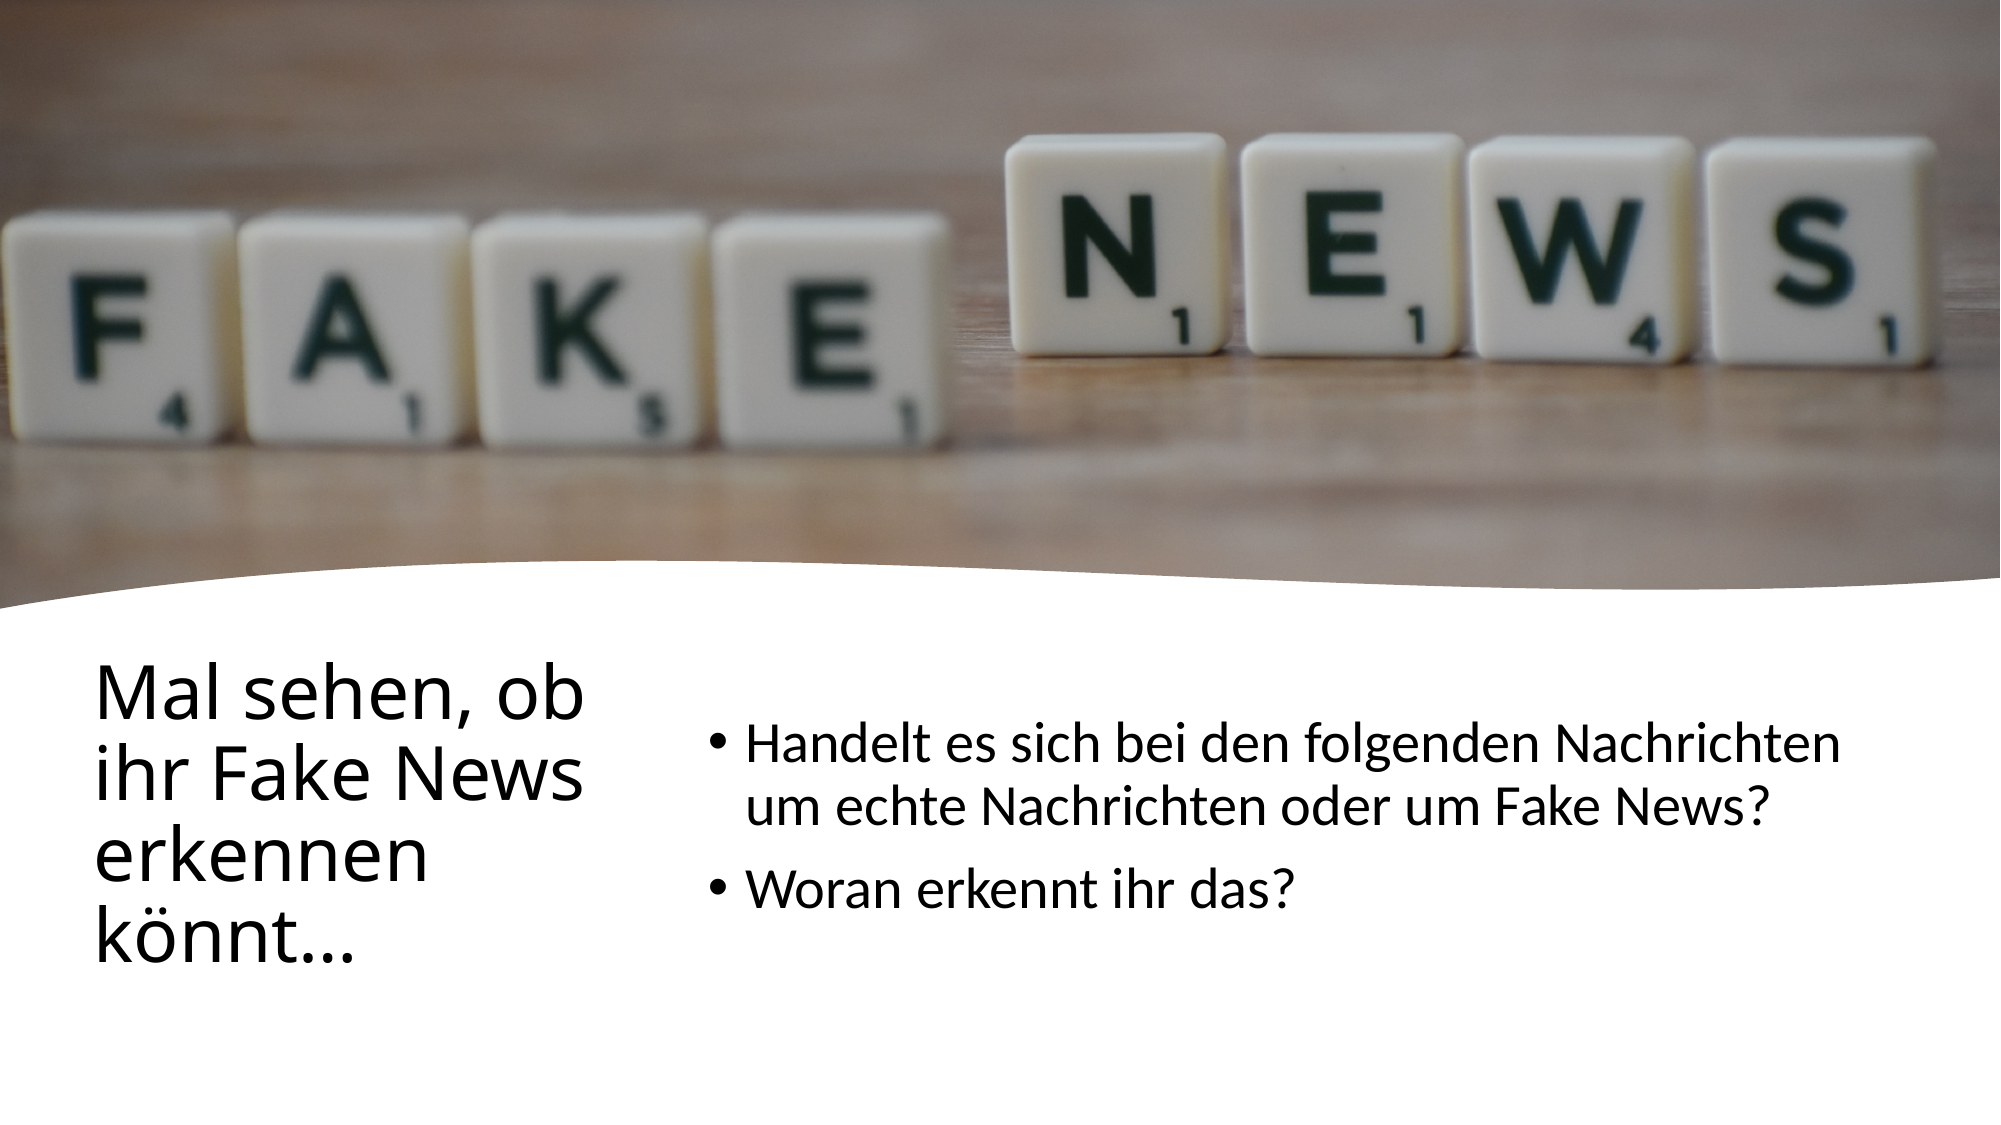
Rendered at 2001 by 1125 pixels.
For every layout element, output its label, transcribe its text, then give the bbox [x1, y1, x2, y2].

picture [0, 0, 2000, 609]
title Mal sehen, ob ihr Fake News erkennen könnt… [78, 615, 619, 1018]
list Handelt es sich bei den folgenden Nachrichten um echte Nachrichten oder um Fake News? Woran erkennt ihr das? [692, 615, 1921, 1018]
